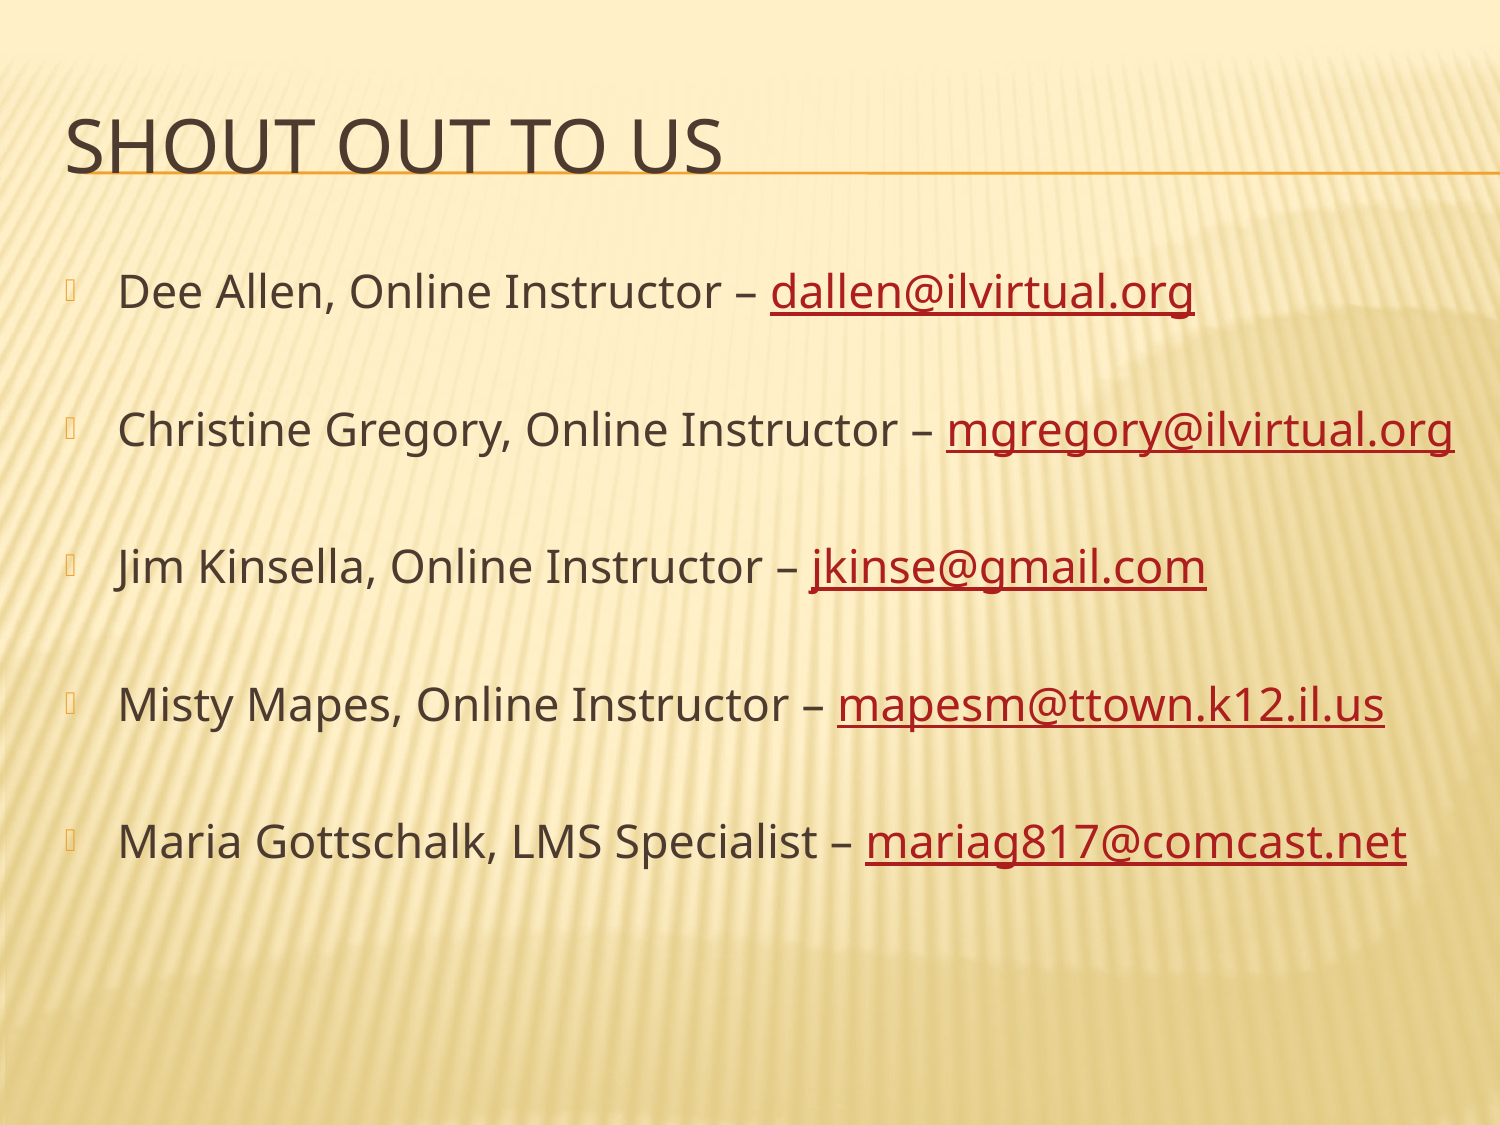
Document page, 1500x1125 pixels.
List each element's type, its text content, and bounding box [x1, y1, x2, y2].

title ShOUT OUT TO US [50, 75, 1475, 213]
list Dee Allen, Online Instructor – dallen@ilvirtual.org Christine Gregory, Online Instructor – mgregory@ilvirtual.org Jim Kinsella, Online Instructor – jkinse@gmail.com Misty Mapes, Online Instructor – mapesm@ttown.k12.il.us Maria Gottschalk, LMS Specialist – mariag817@comcast.net [50, 254, 1475, 998]
